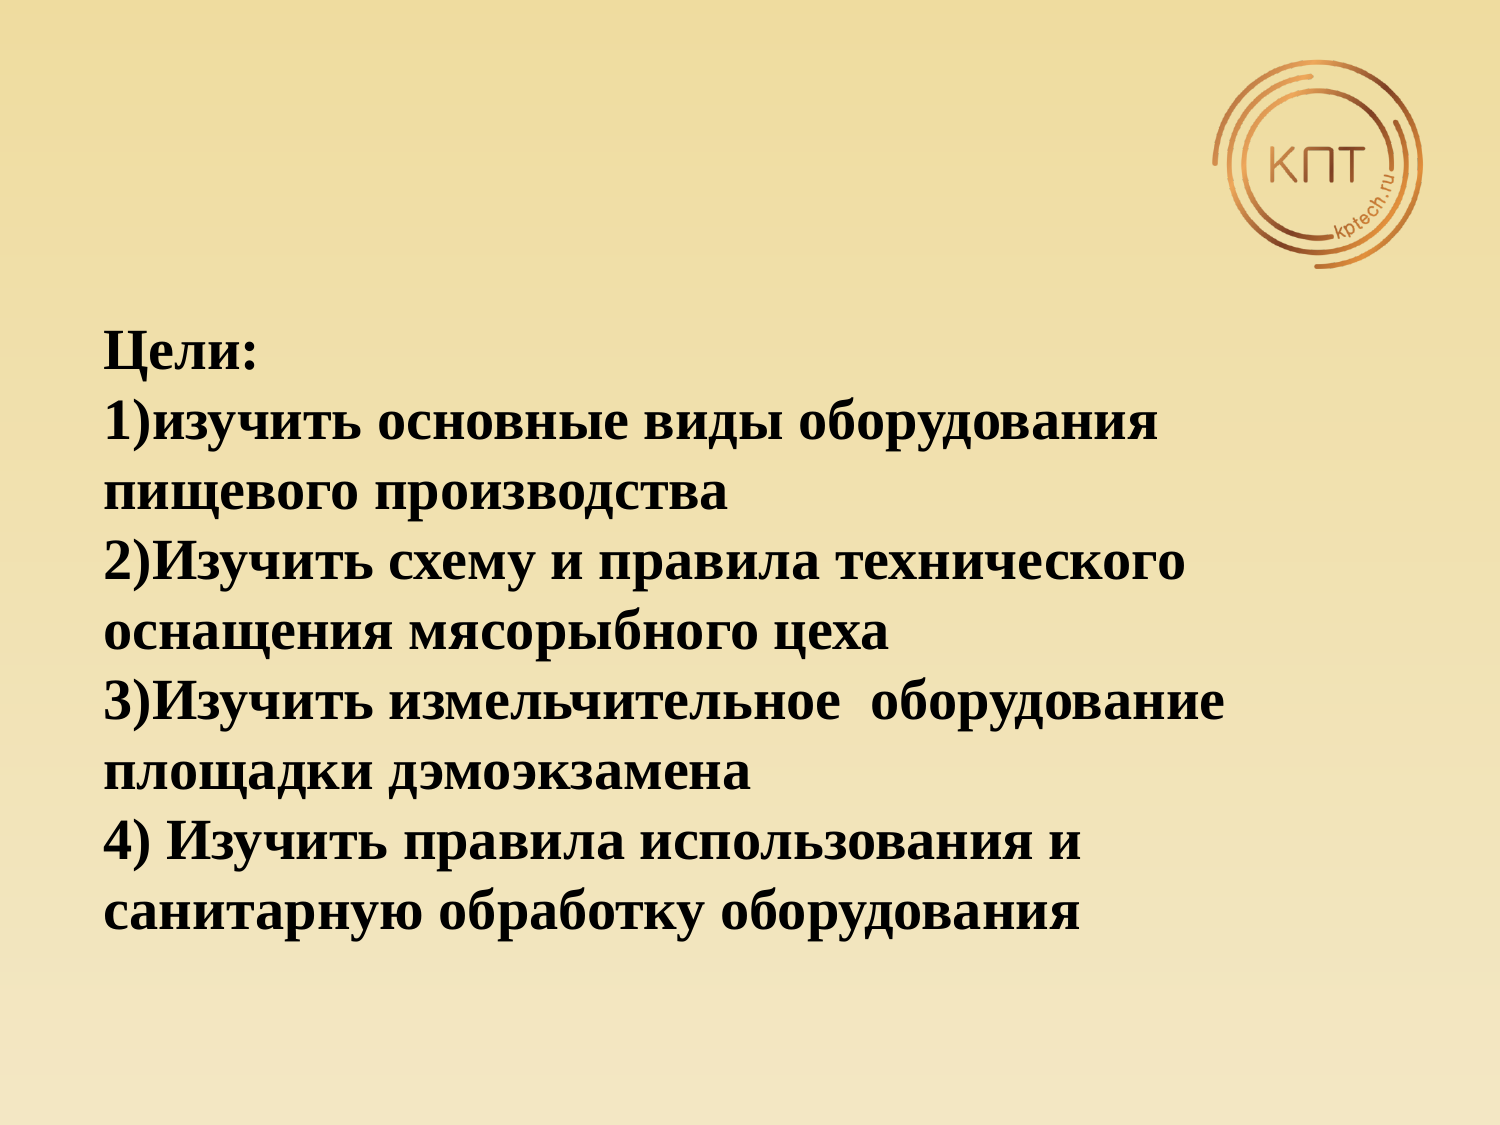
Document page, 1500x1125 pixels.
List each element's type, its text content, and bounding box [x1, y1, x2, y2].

text_box Цели: 1)изучить основные виды оборудования пищевого производства 2)Изучить схему и правила технического оснащения мясорыбного цеха 3)Изучить измельчительное оборудование площадки дэмоэкзамена 4) Изучить правила использования и санитарную обработку оборудования [88, 163, 1424, 1004]
picture [1212, 57, 1424, 270]
